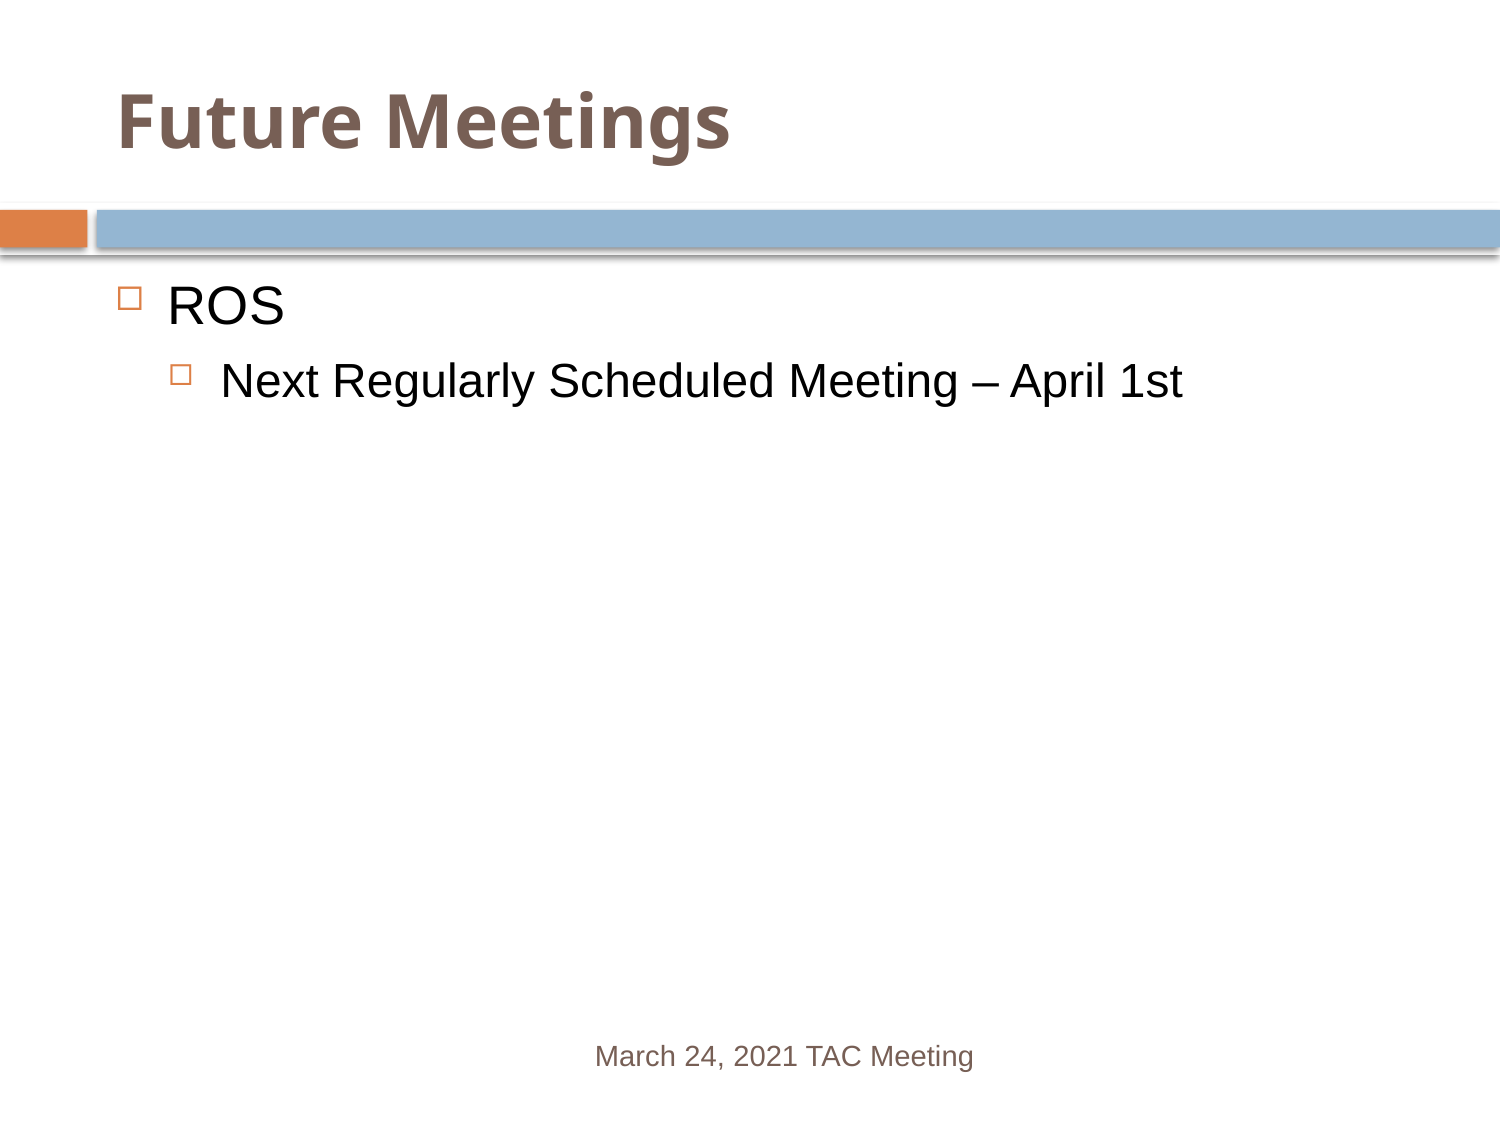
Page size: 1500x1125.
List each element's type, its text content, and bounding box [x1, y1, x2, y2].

footer March 24, 2021 TAC Meeting [99, 1025, 990, 1085]
title Future Meetings [100, 37, 1439, 201]
list ROS Next Regularly Scheduled Meeting – April 1st [100, 262, 1439, 1001]
